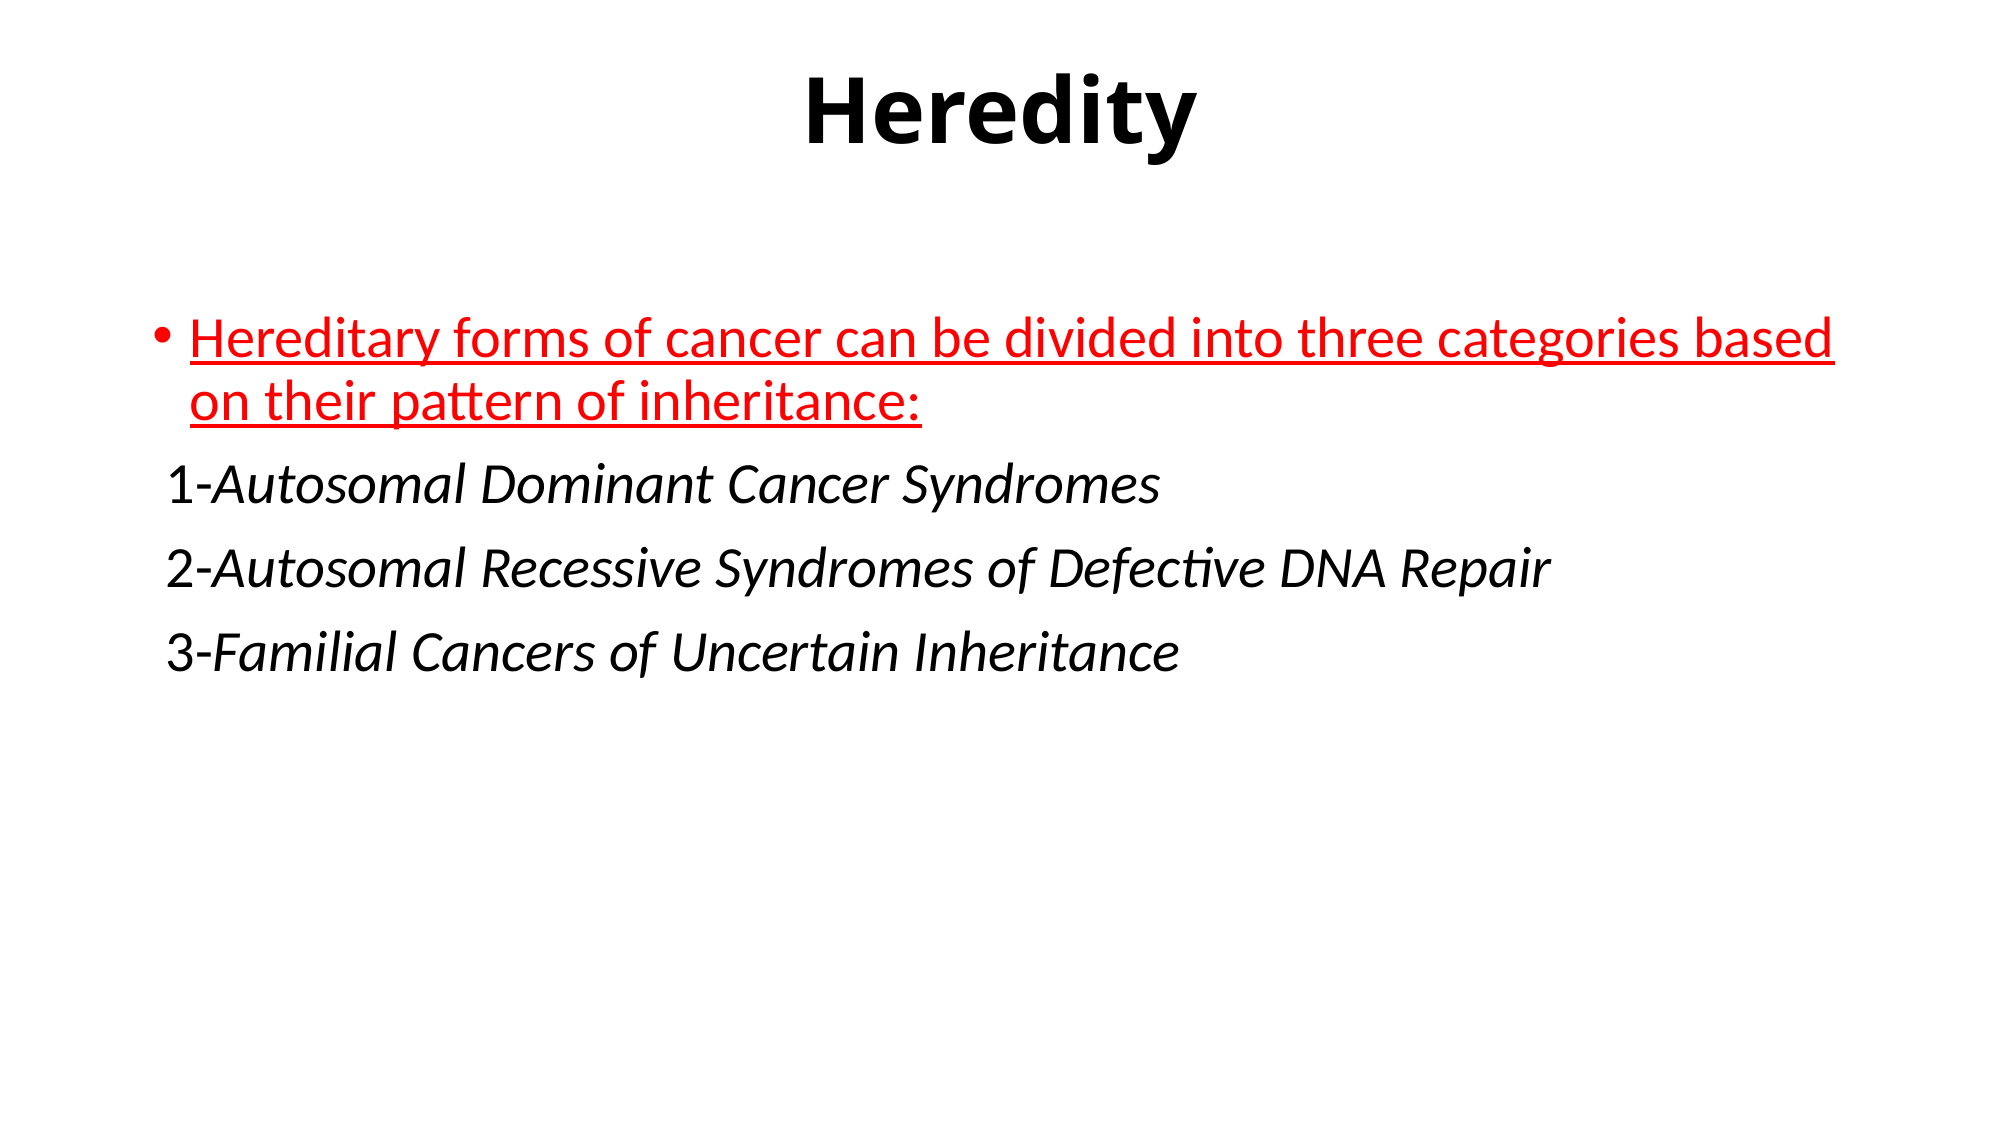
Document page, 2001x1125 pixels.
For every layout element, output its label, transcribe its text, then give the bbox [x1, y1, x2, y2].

list Hereditary forms of cancer can be divided into three categories based on their pattern of inheritance: 1-Autosomal Dominant Cancer Syndromes 2-Autosomal Recessive Syndromes of Defective DNA Repair 3-Familial Cancers of Uncertain Inheritance [137, 299, 1863, 1014]
title Heredity [137, 59, 1863, 278]
